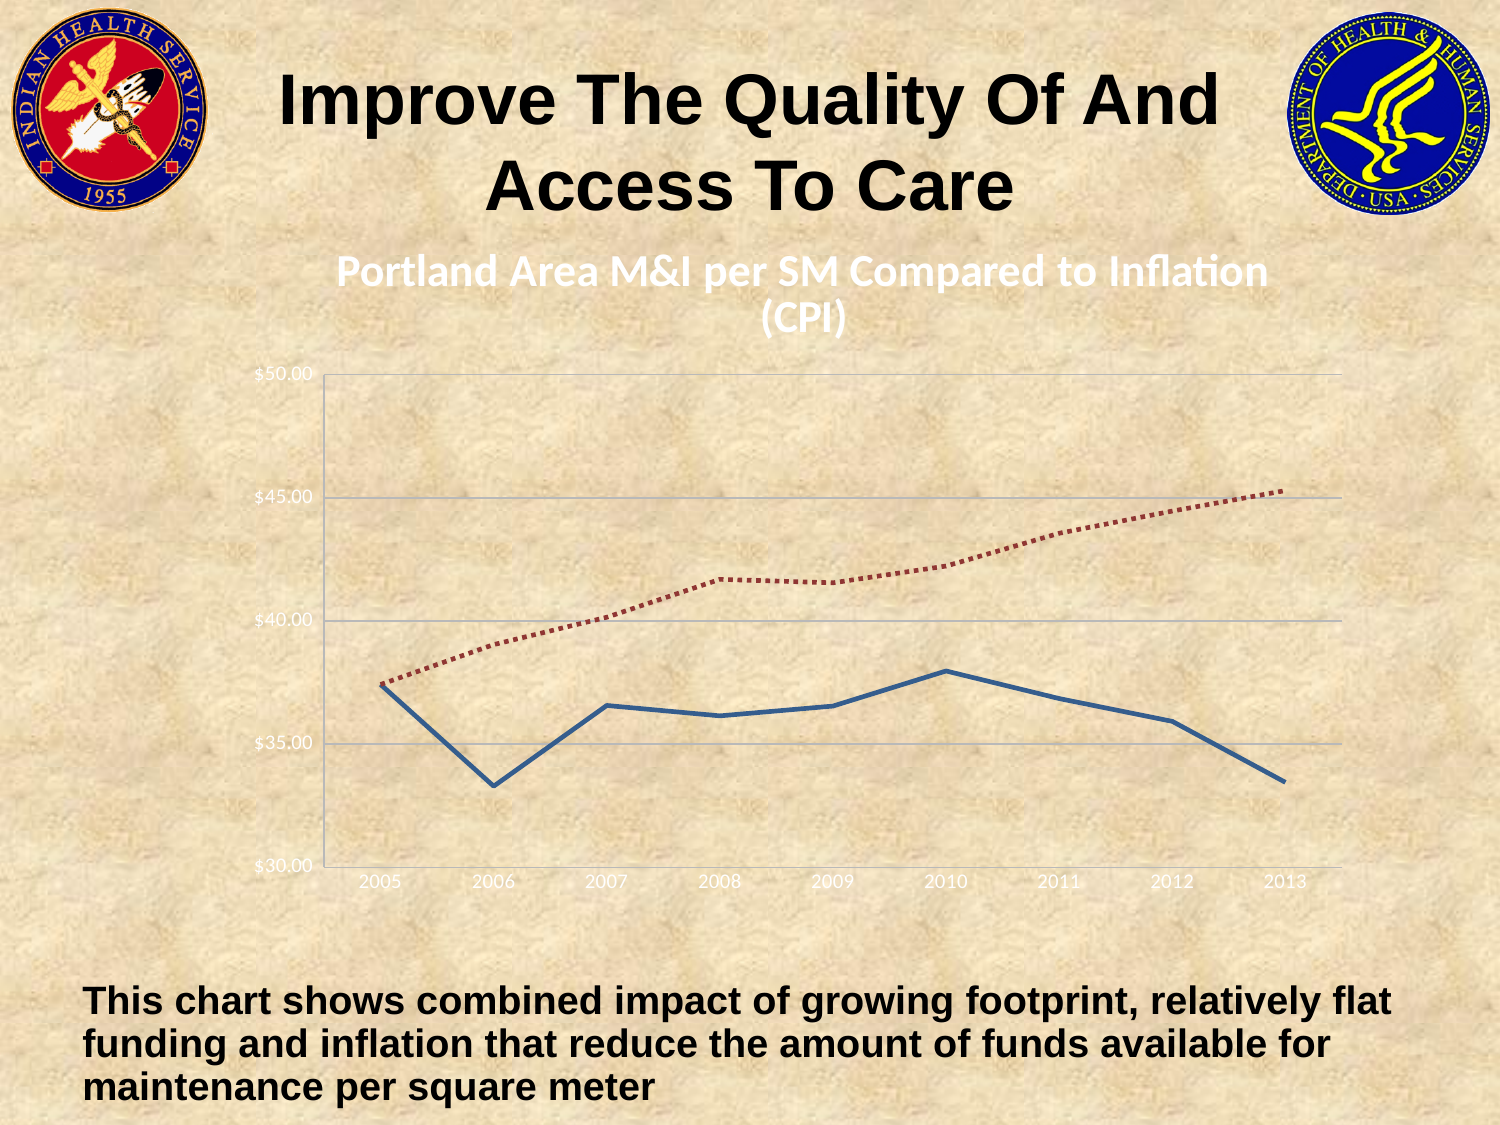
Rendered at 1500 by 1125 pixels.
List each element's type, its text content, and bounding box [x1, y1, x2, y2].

picture [0, 0, 1500, 1125]
chart [100, 237, 1366, 976]
title Improve The Quality Of And Access To Care [254, 45, 1288, 233]
text_box This chart shows combined impact of growing footprint, relatively flat funding and inflation that reduce the amount of funds available for maintenance per square meter [67, 973, 1433, 1117]
